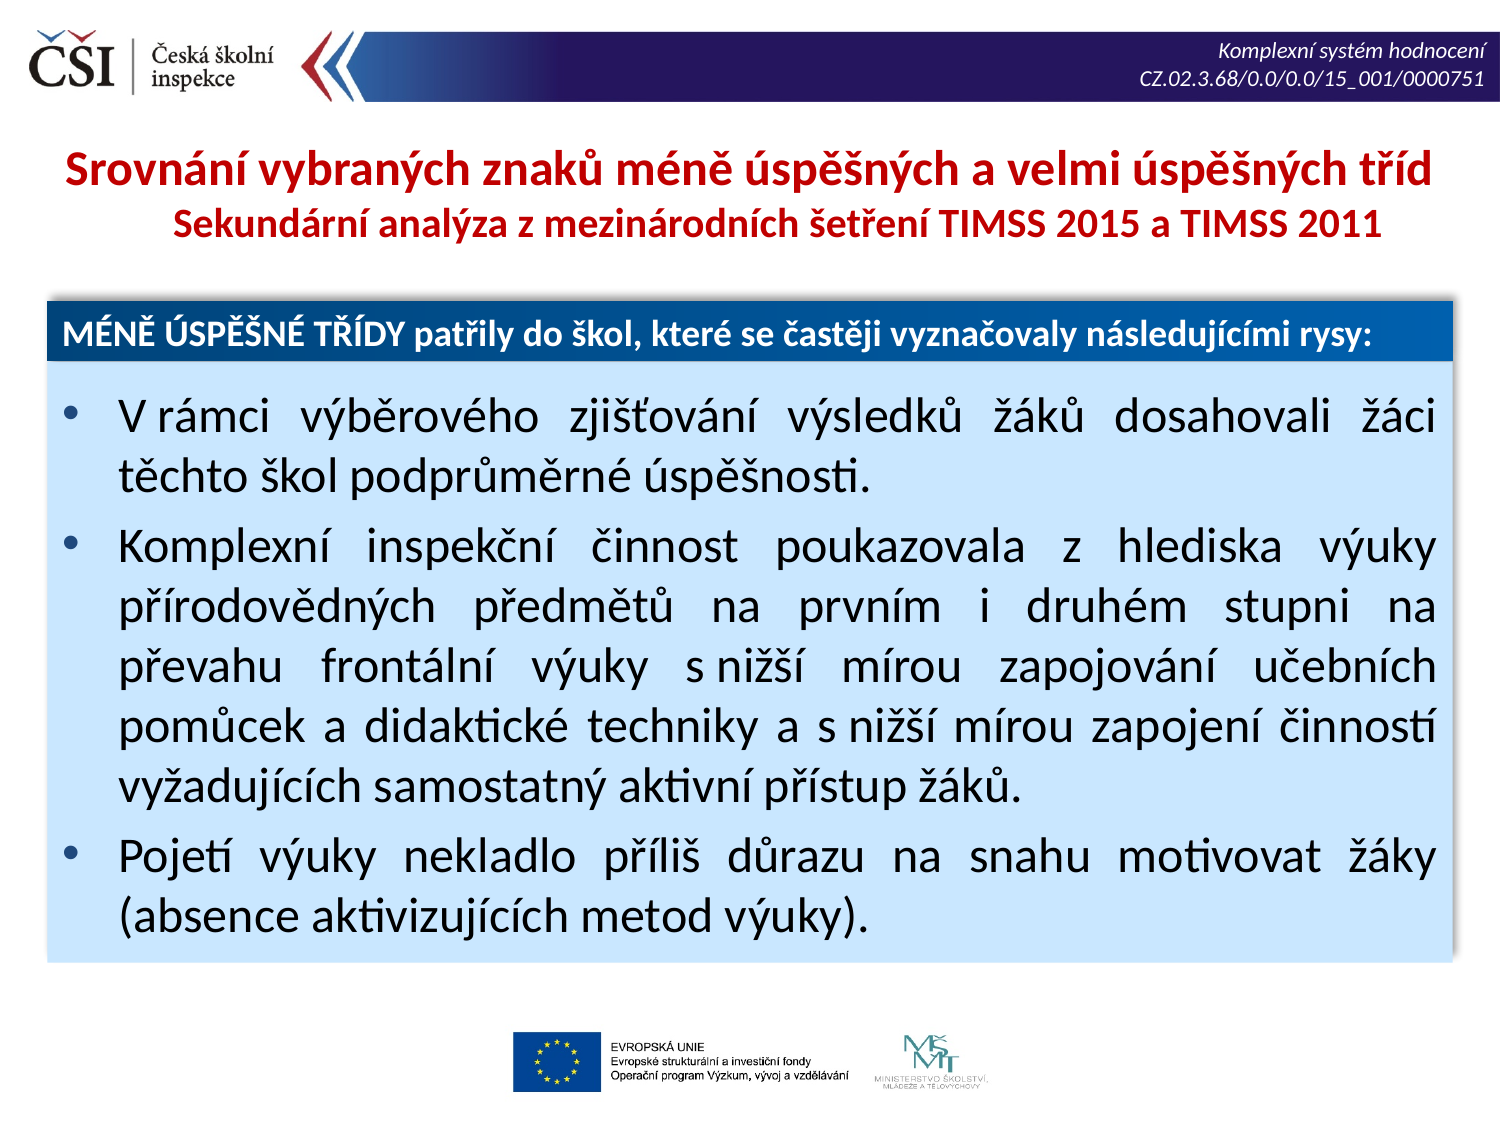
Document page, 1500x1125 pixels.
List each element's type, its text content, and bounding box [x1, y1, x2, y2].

picture [29, 30, 1500, 102]
text_box MÉNĚ ÚSPĚŠNÉ TŘÍDY patřily do škol, které se častěji vyznačovaly následujícími rysy: [47, 301, 1453, 361]
list Srovnání vybraných znaků méně úspěšných a velmi úspěšných tříd Sekundární analýza z mezinárodních šetření TIMSS 2015 a TIMSS 2011 [29, 113, 1471, 268]
picture [483, 1002, 1017, 1121]
list V rámci výběrového zjišťování výsledků žáků dosahovali žáci těchto škol podprůměrné úspěšnosti. Komplexní inspekční činnost poukazovala z hlediska výuky přírodovědných předmětů na prvním i druhém stupni na převahu frontální výuky s nižší mírou zapojování učebních pomůcek a didaktické techniky a s nižší mírou zapojení činností vyžadujících samostatný aktivní přístup žáků. Pojetí výuky nekladlo příliš důrazu na snahu motivovat žáky (absence aktivizujících metod výuky). [47, 361, 1453, 963]
